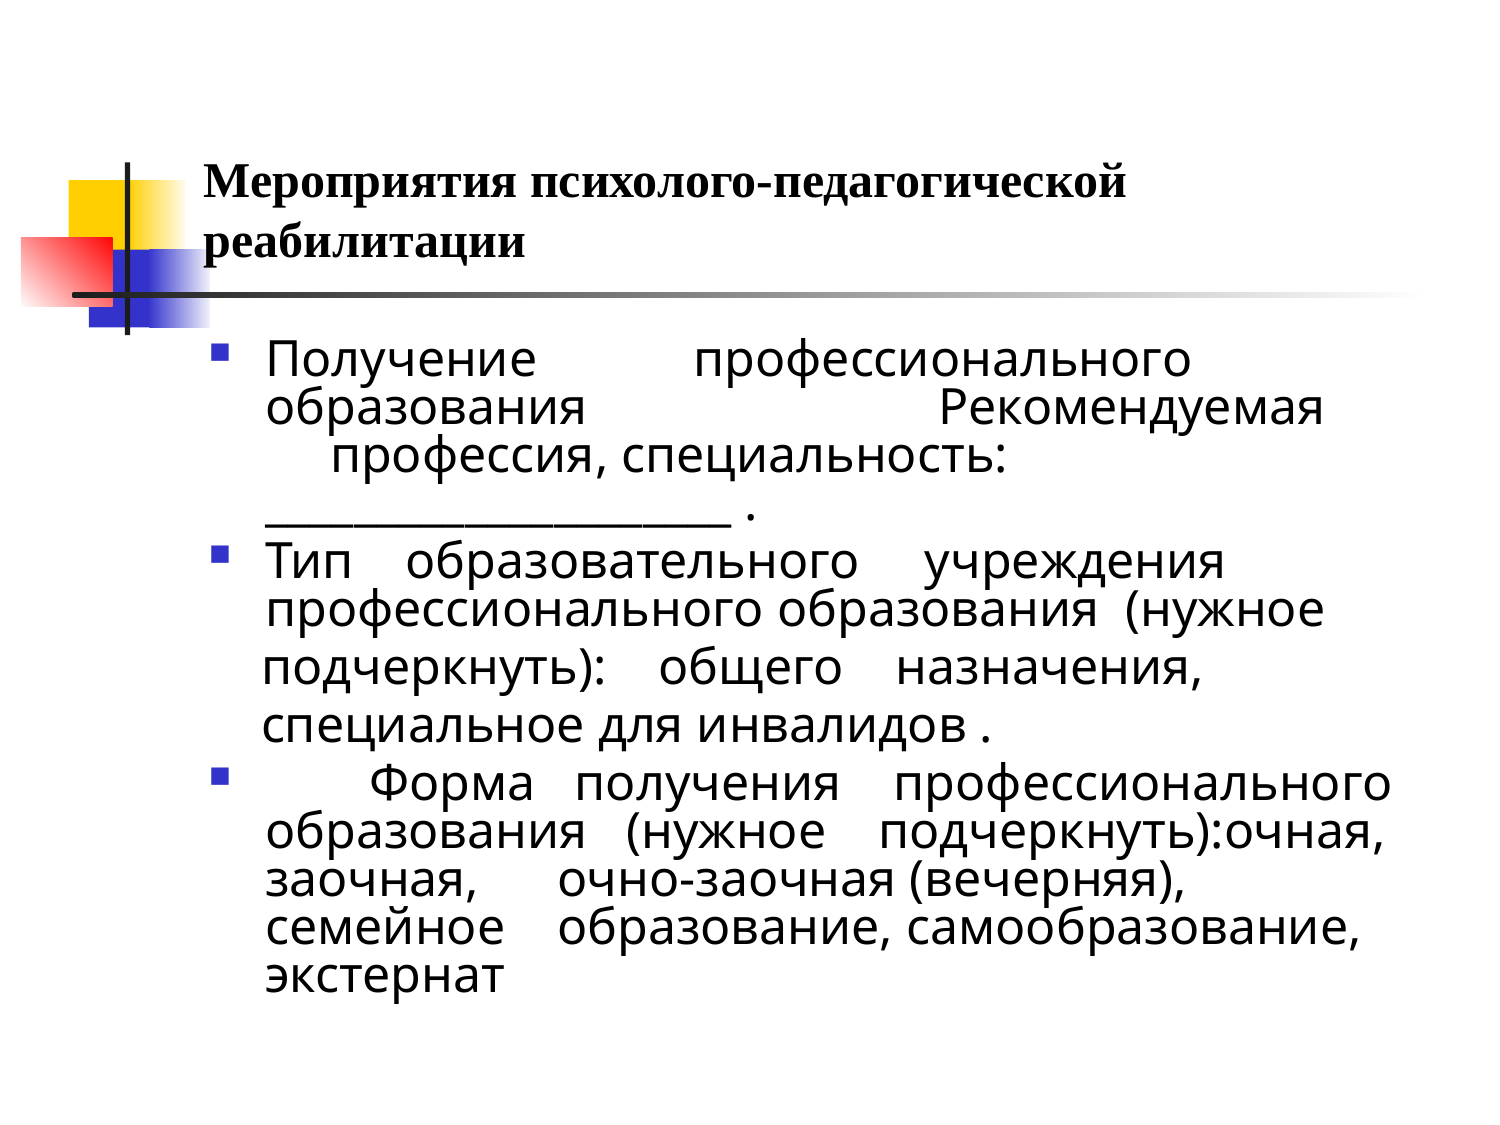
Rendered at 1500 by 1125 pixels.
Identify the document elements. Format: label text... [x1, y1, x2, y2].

list Получение профессионального образования Рекомендуемая профессия, специальность: _____________________ . Тип образовательного учреждения профессионального образования (нужное подчеркнуть): общего назначения, специальное для инвалидов . Форма получения профессионального образования (нужное подчеркнуть):очная, заочная, очно-заочная (вечерняя), семейное образование, самообразование, экстернат [193, 330, 1470, 1007]
title Мероприятия психолого-педагогической реабилитации [188, 34, 1468, 276]
